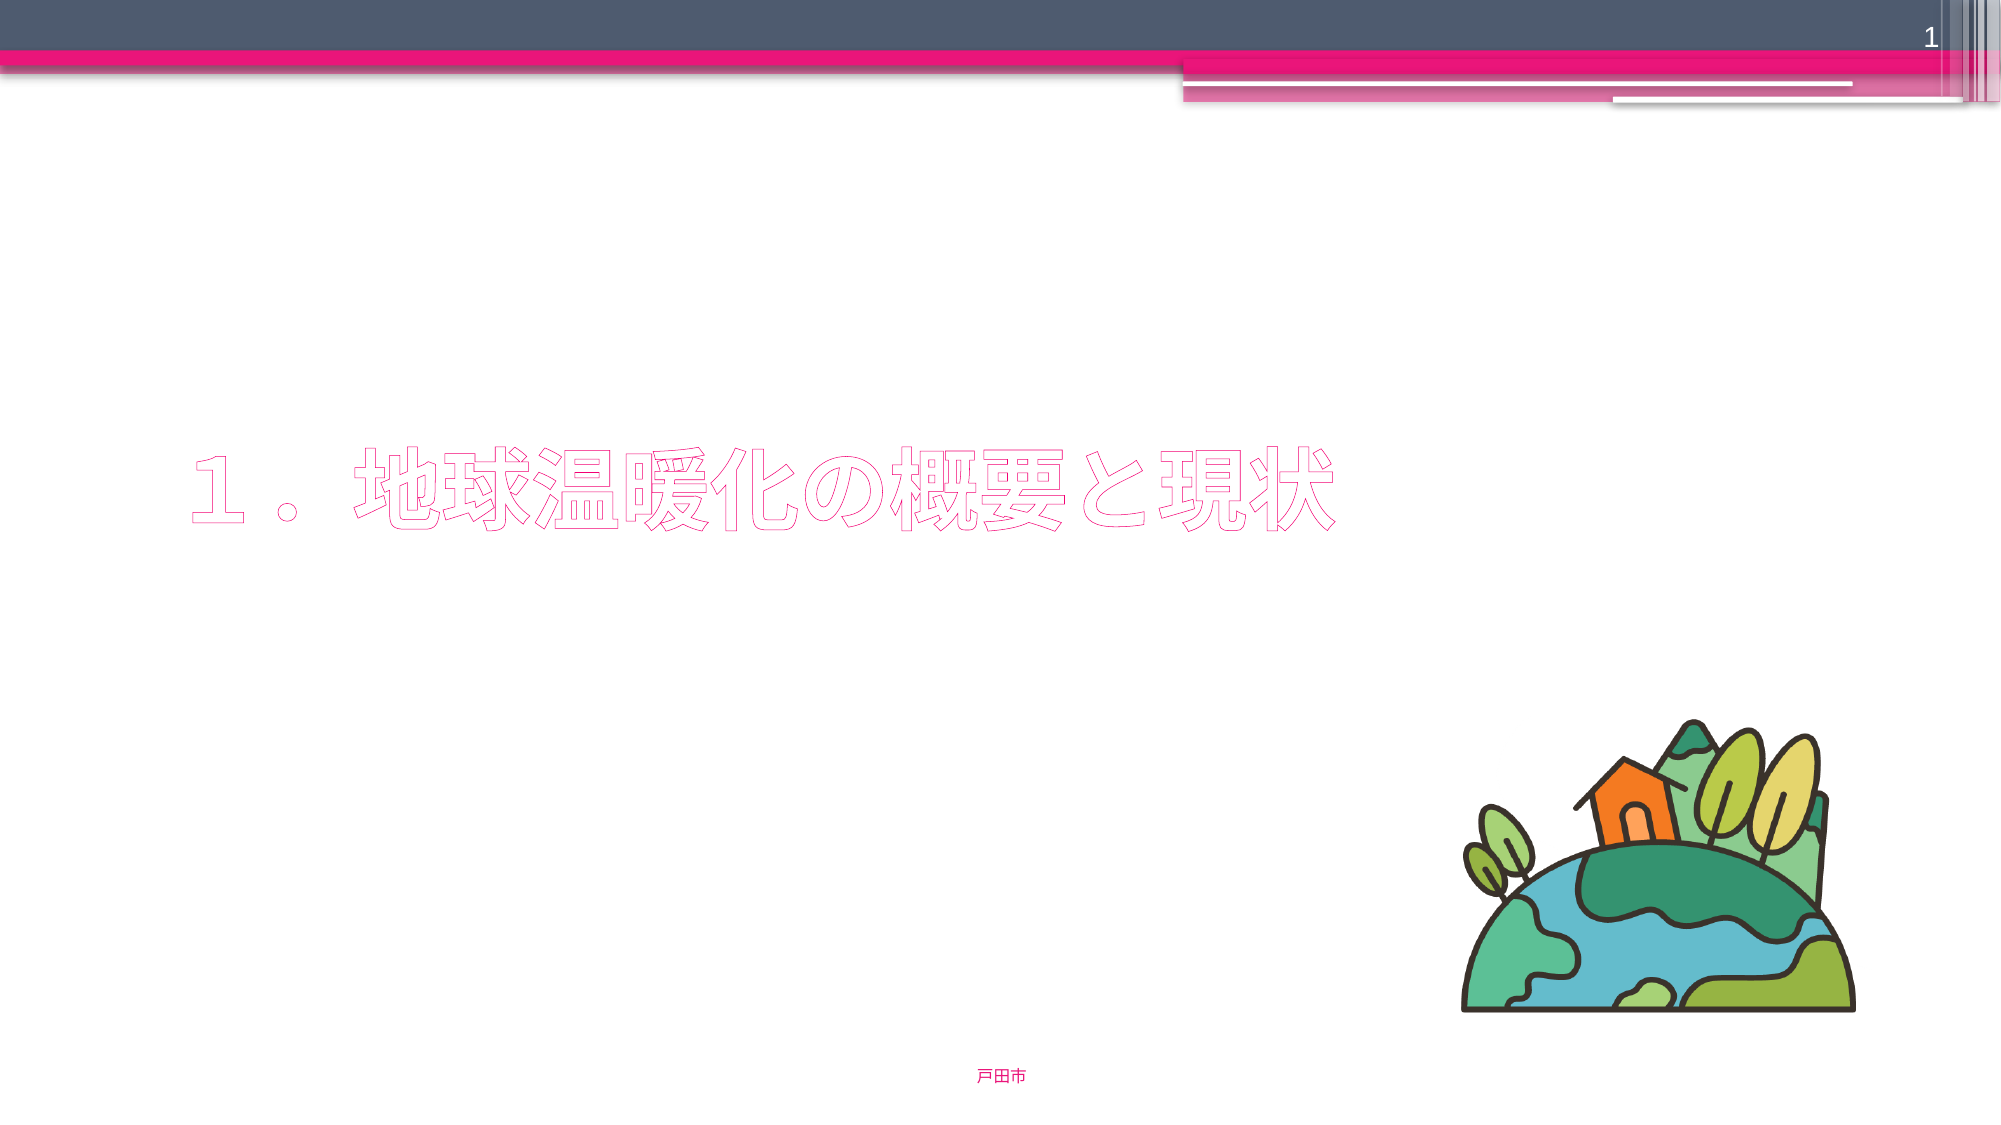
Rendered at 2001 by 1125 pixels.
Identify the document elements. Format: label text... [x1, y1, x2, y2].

footer 戸田市 [751, 1058, 1042, 1125]
picture [1444, 716, 1872, 1066]
slide_number 1 [1787, 0, 1955, 61]
title １．地球温暖化の概要と現状 [157, 402, 1858, 549]
